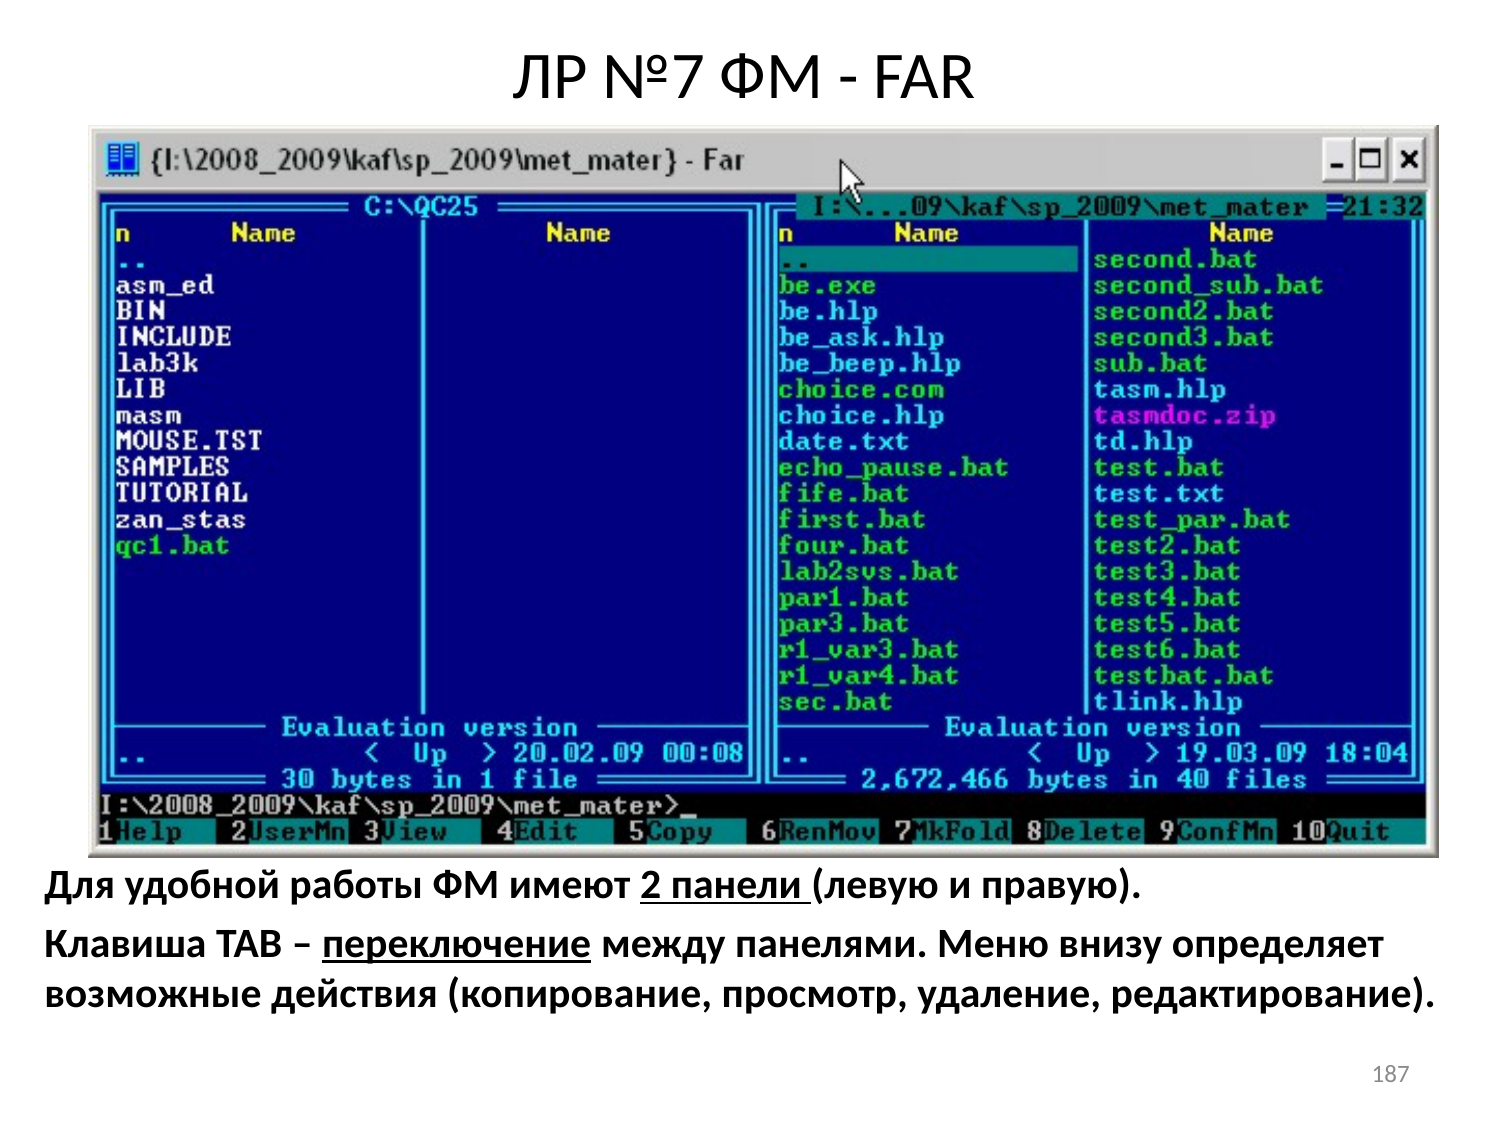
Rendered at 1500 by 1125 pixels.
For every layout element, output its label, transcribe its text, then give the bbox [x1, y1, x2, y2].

title ЛР №7 ФМ - FAR [135, 19, 1353, 113]
slide_number 187 [1074, 1042, 1425, 1103]
picture [88, 125, 1439, 858]
text_box Для удобной работы ФМ имеют 2 панели (левую и правую). Клавиша TAB – переключение между панелями. Меню внизу определяет возможные действия (копирование, просмотр, удаление, редактирование). [29, 113, 1453, 1059]
